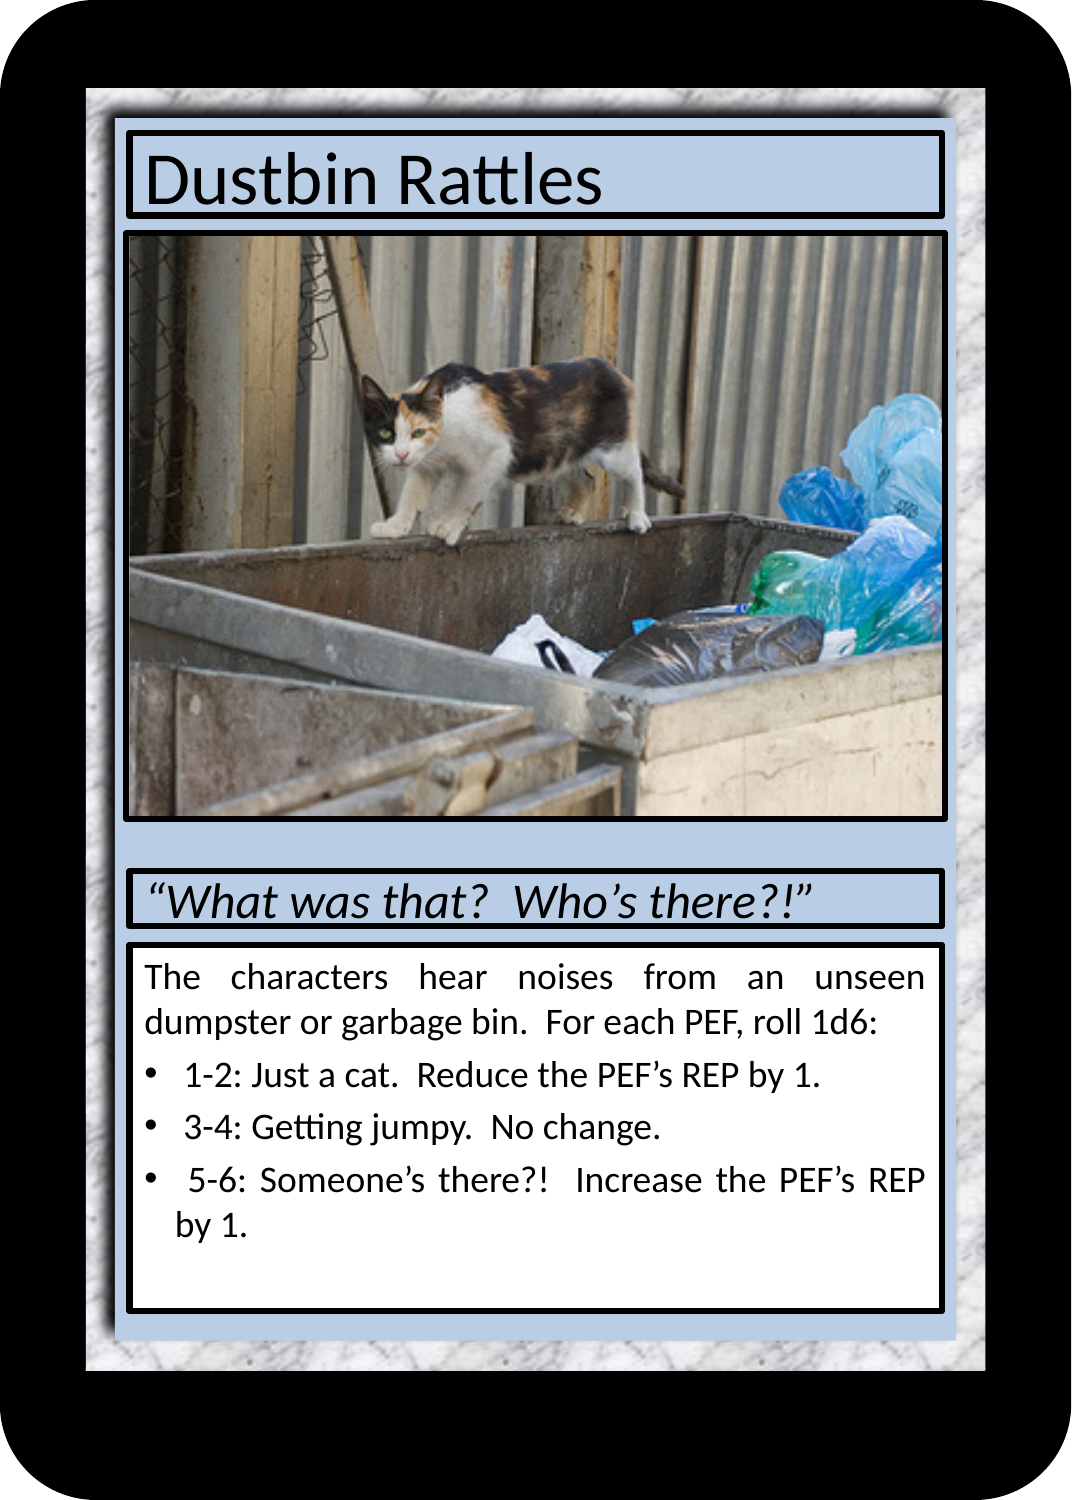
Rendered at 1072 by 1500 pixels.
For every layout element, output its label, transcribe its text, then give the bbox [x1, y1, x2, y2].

title Dustbin Rattles [126, 130, 945, 219]
list The characters hear noises from an unseen dumpster or garbage bin. For each PEF, roll 1d6: 1-2: Just a cat. Reduce the PEF’s REP by 1. 3-4: Getting jumpy. No change. 5-6: Someone’s there?! Increase the PEF’s REP by 1. [126, 942, 945, 1314]
picture [85, 88, 986, 1371]
list “What was that? Who’s there?!” [126, 868, 945, 929]
